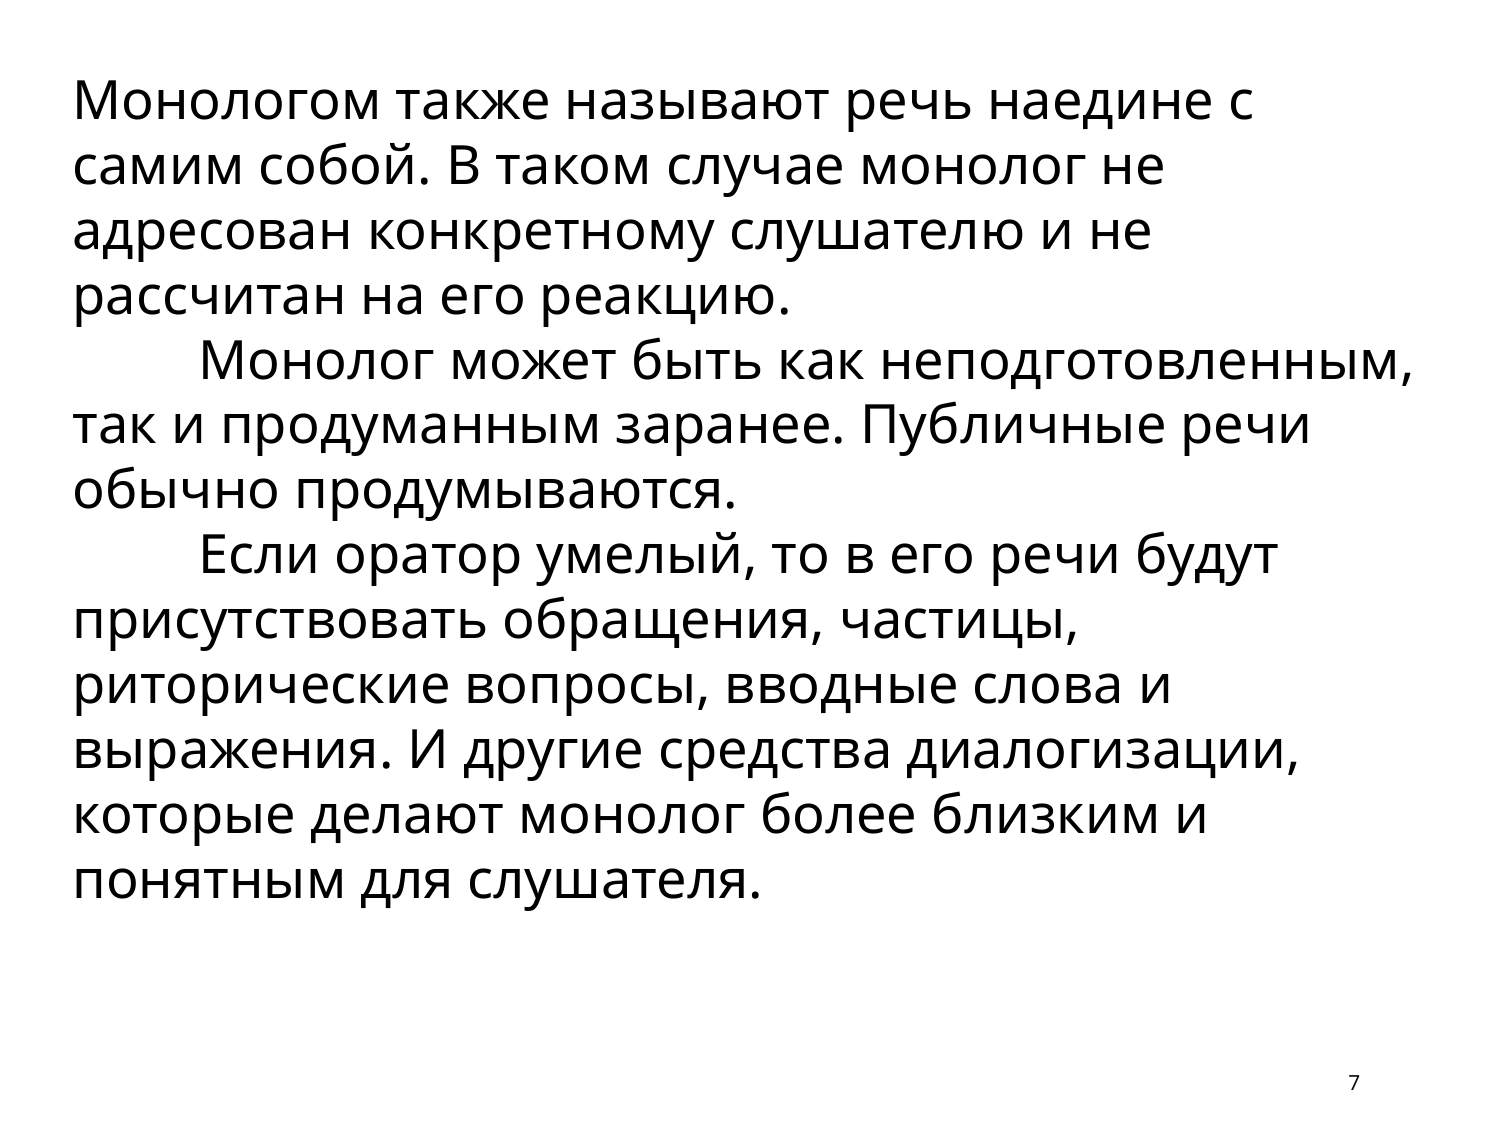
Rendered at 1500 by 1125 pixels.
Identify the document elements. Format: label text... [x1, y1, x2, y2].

text_box Монологом также называют речь наедине с самим собой. В таком случае монолог не адресован конкретному слушателю и не рассчитан на его реакцию. Монолог может быть как неподготовленным, так и продуманным заранее. Публичные речи обычно продумываются. Если оратор умелый, то в его речи будут присутствовать обращения, частицы, риторические вопросы, вводные слова и выражения. И другие средства диалогизации, которые делают монолог более близким и понятным для слушателя. [57, 57, 1436, 917]
slide_number 7 [1333, 1061, 1454, 1107]
